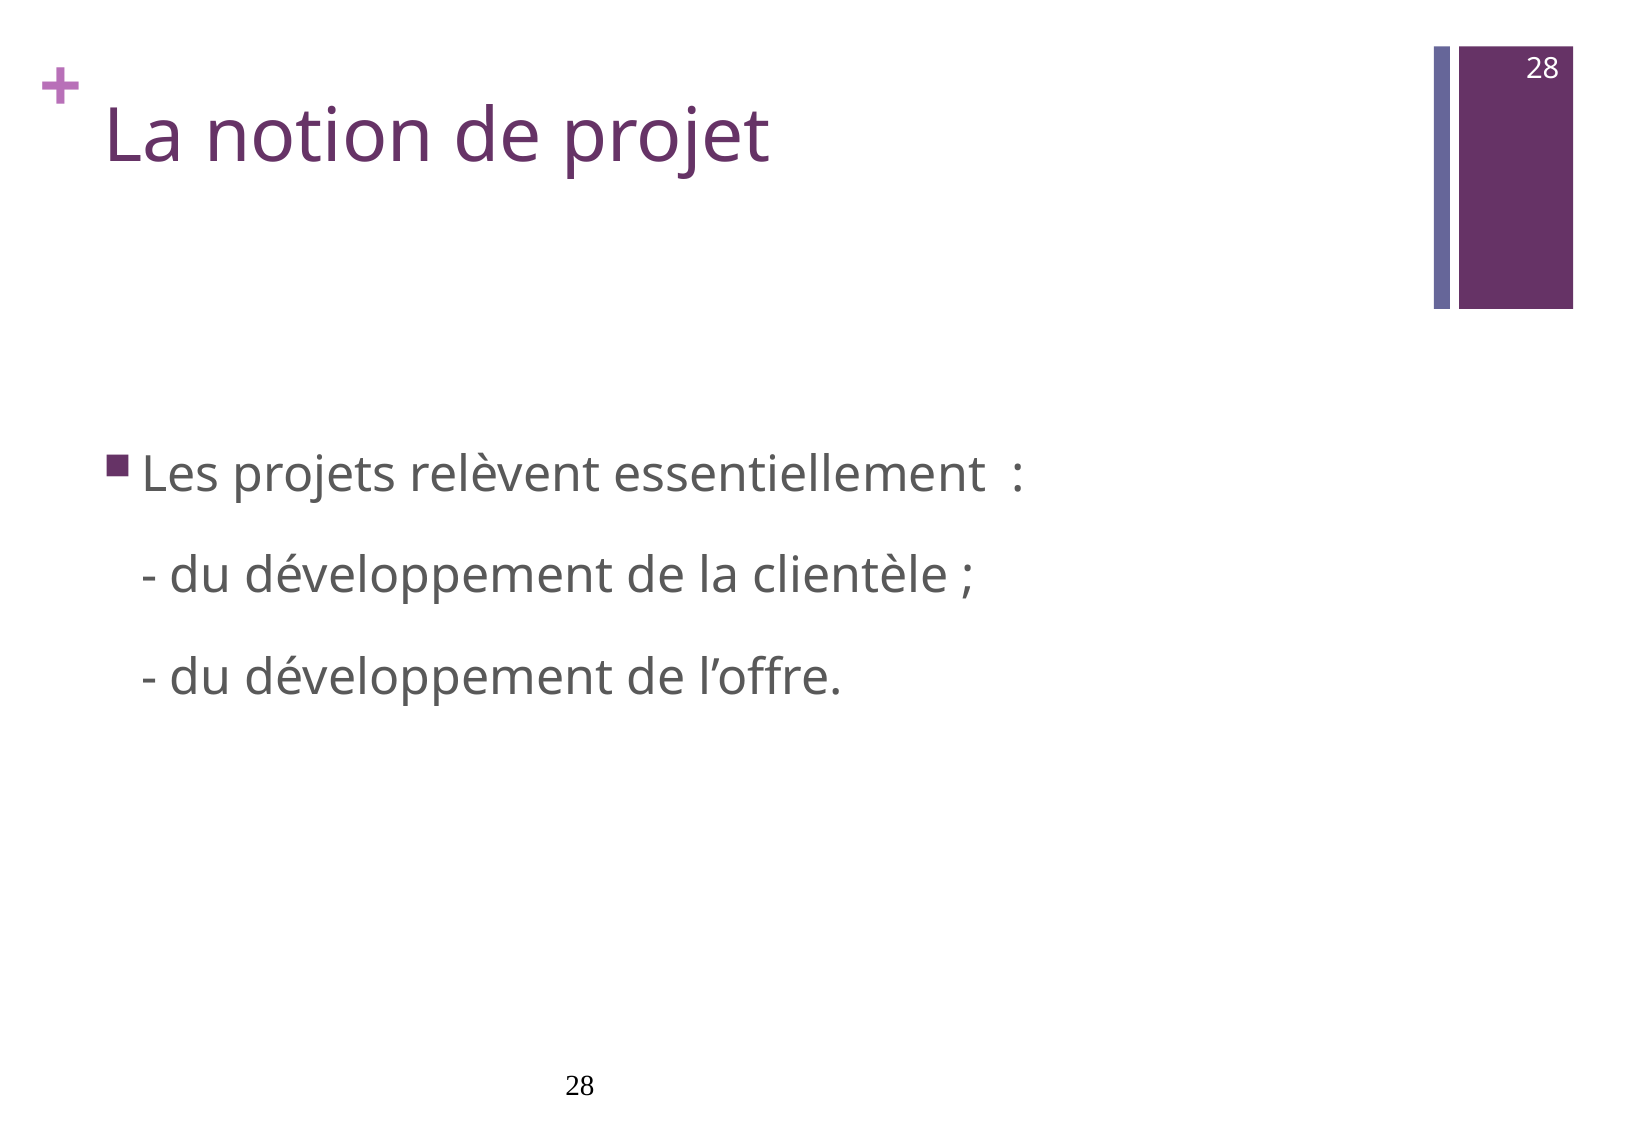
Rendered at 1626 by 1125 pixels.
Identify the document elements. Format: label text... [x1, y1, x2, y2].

slide_number 28 [1476, 39, 1575, 100]
title La notion de projet [88, 79, 1432, 263]
list Les projets relèvent essentiellement : - du développement de la clientèle ; - du développement de l’offre. [88, 433, 1432, 843]
footer 28 [35, 1053, 1124, 1114]
